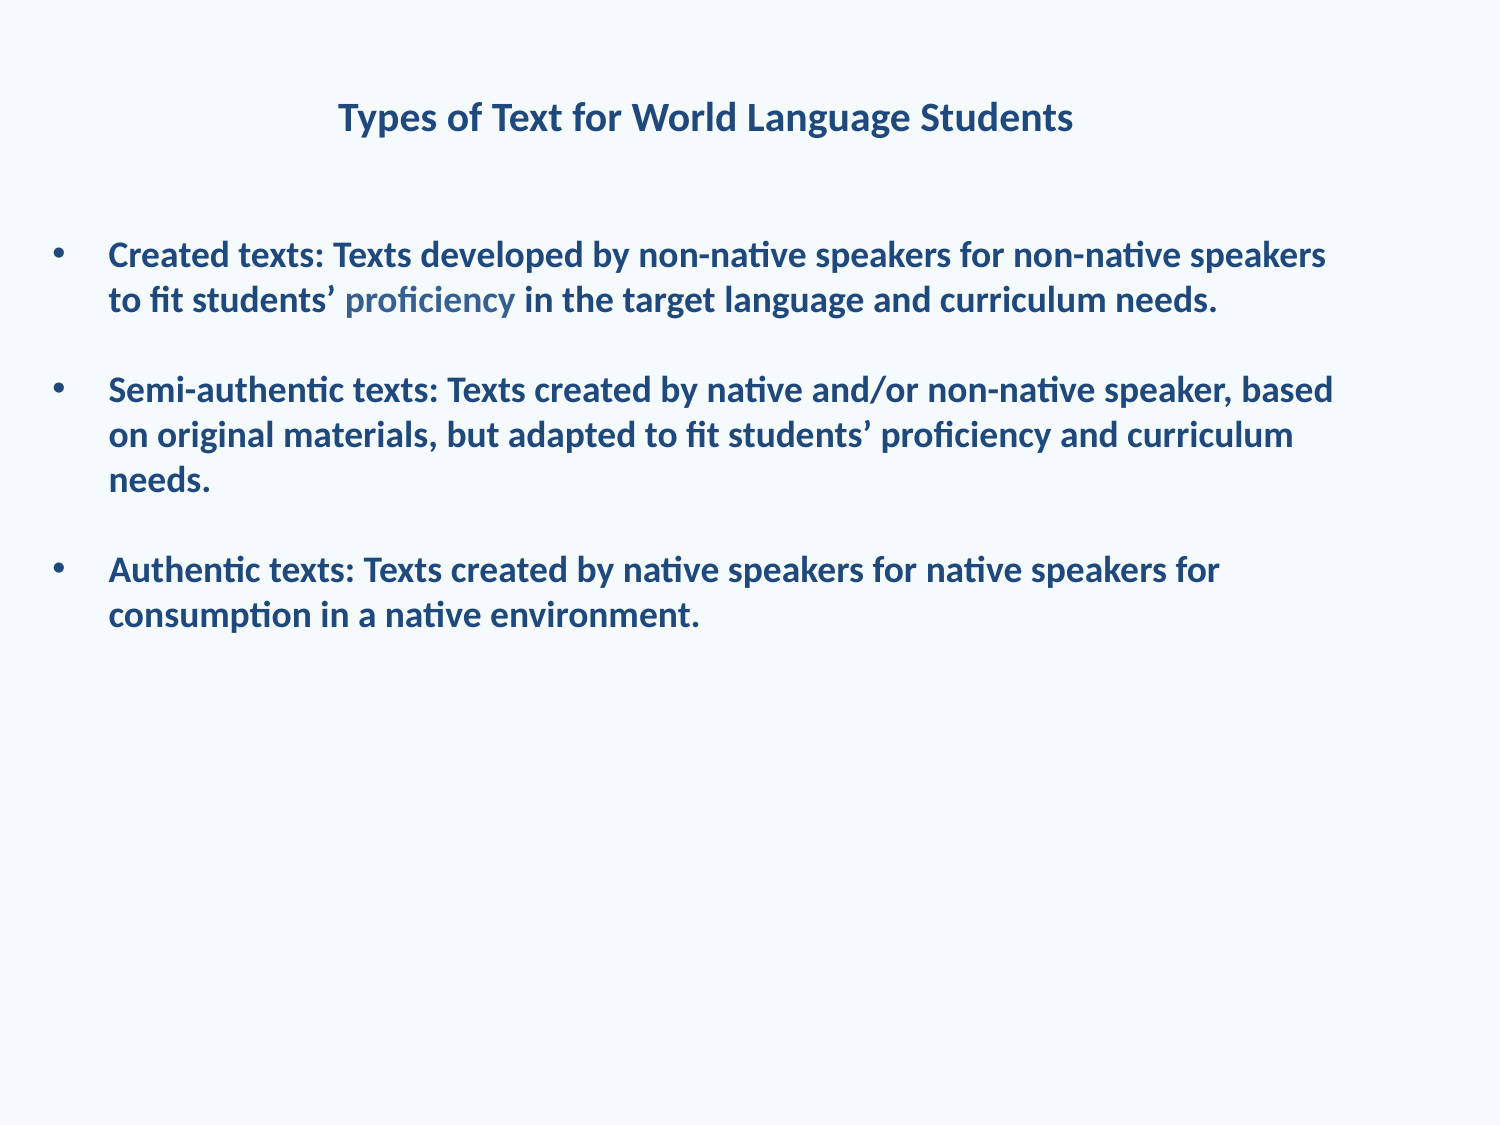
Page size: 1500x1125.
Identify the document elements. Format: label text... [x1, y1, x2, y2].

text_box Types of Text for World Language Students Created texts: Texts developed by non-native speakers for non-native speakers to fit students’ proficiency in the target language and curriculum needs. Semi-authentic texts: Texts created by native and/or non-native speaker, based on original materials, but adapted to fit students’ proficiency and curriculum needs. Authentic texts: Texts created by native speakers for native speakers for consumption in a native environment. [37, 62, 1375, 643]
subtitle [50, 62, 1450, 750]
